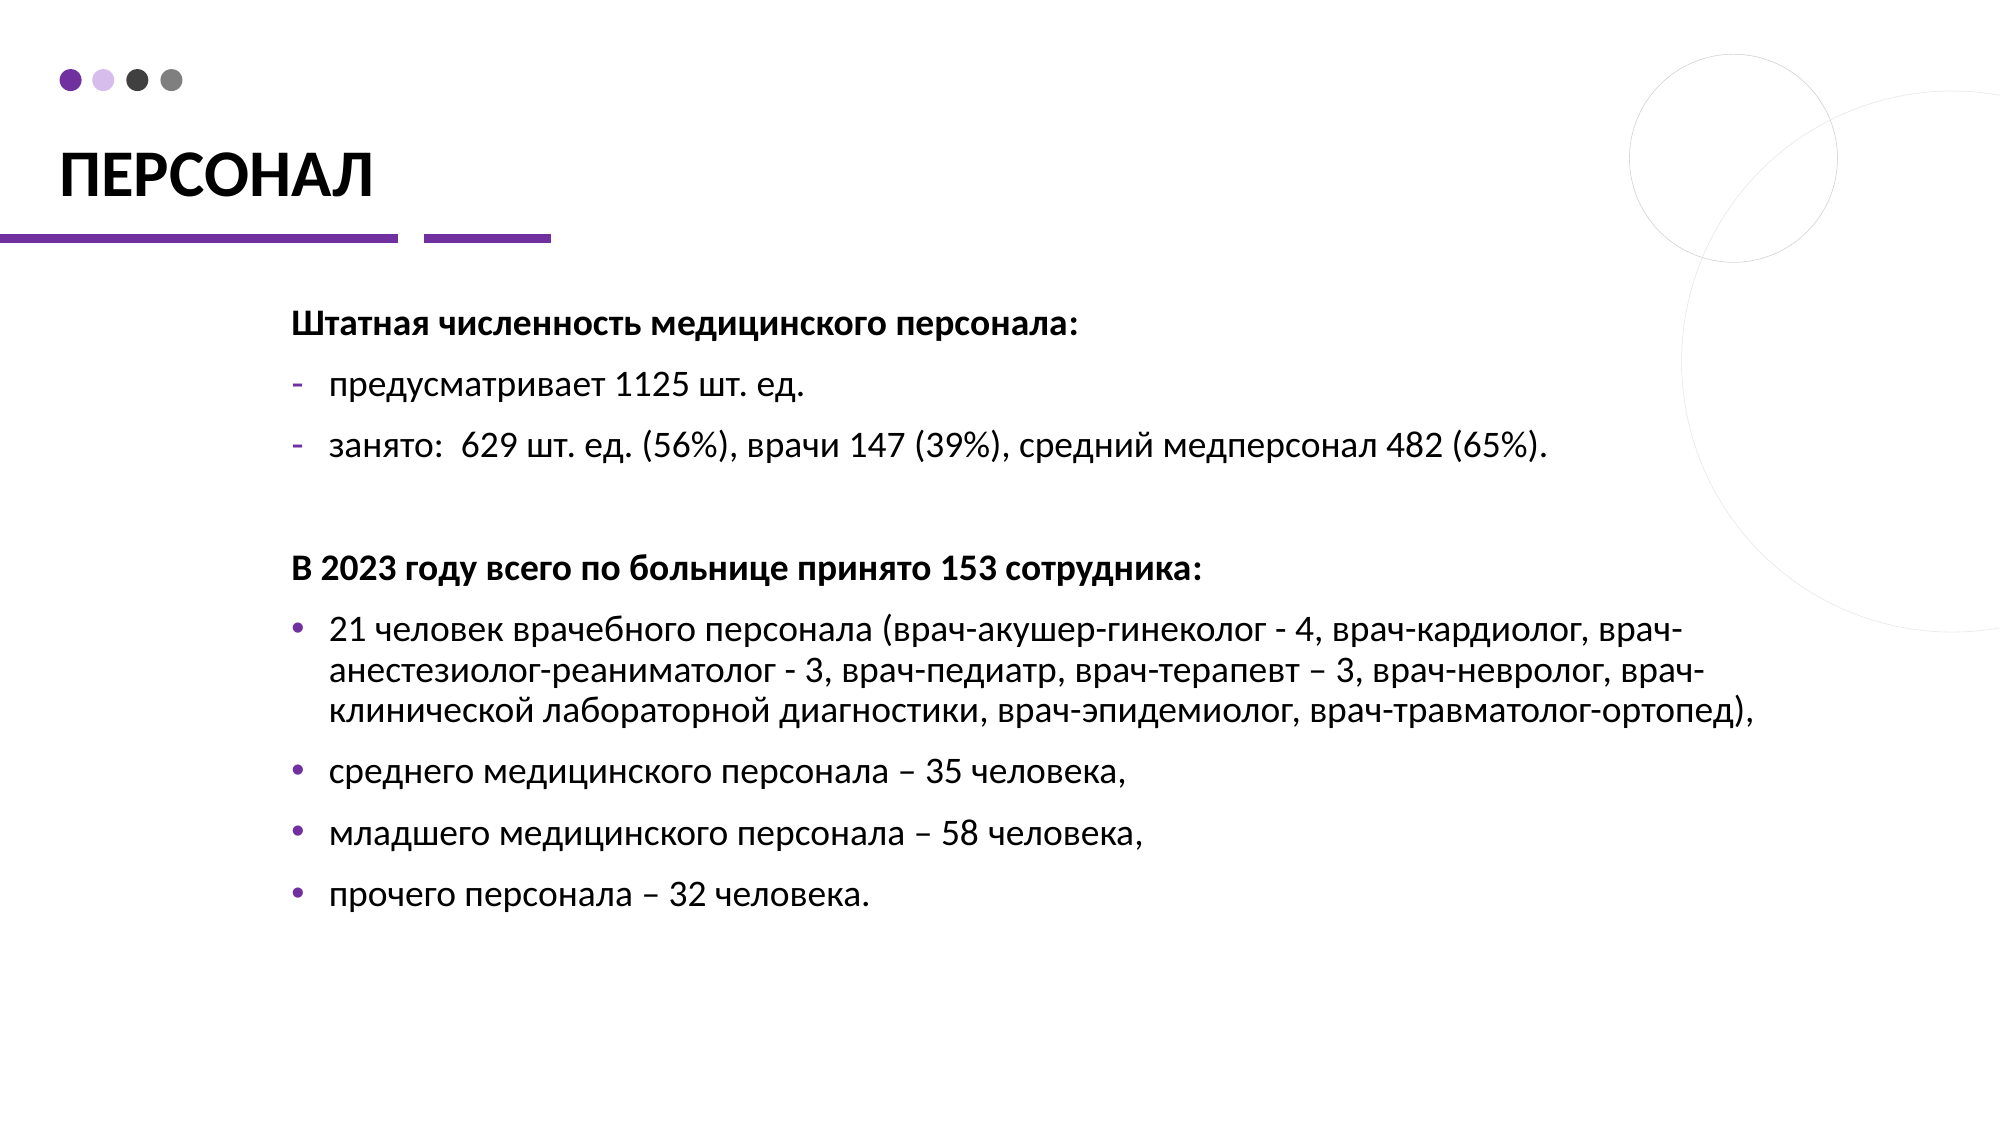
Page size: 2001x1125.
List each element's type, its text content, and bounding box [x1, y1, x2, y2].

list Штатная численность медицинского персонала: предусматривает 1125 шт. ед. занято: 629 шт. ед. (56%), врачи 147 (39%), средний медперсонал 482 (65%). В 2023 году всего по больнице принято 153 сотрудника: 21 человек врачебного персонала (врач-акушер-гинеколог - 4, врач-кардиолог, врач-анестезиолог-реаниматолог - 3, врач-педиатр, врач-терапевт – 3, врач-невролог, врач-клинической лабораторной диагностики, врач-эпидемиолог, врач-травматолог-ортопед), среднего медицинского персонала – 35 человека, младшего медицинского персонала – 58 человека, прочего персонала – 32 человека. [276, 295, 1908, 1082]
title персонал [59, 40, 586, 211]
